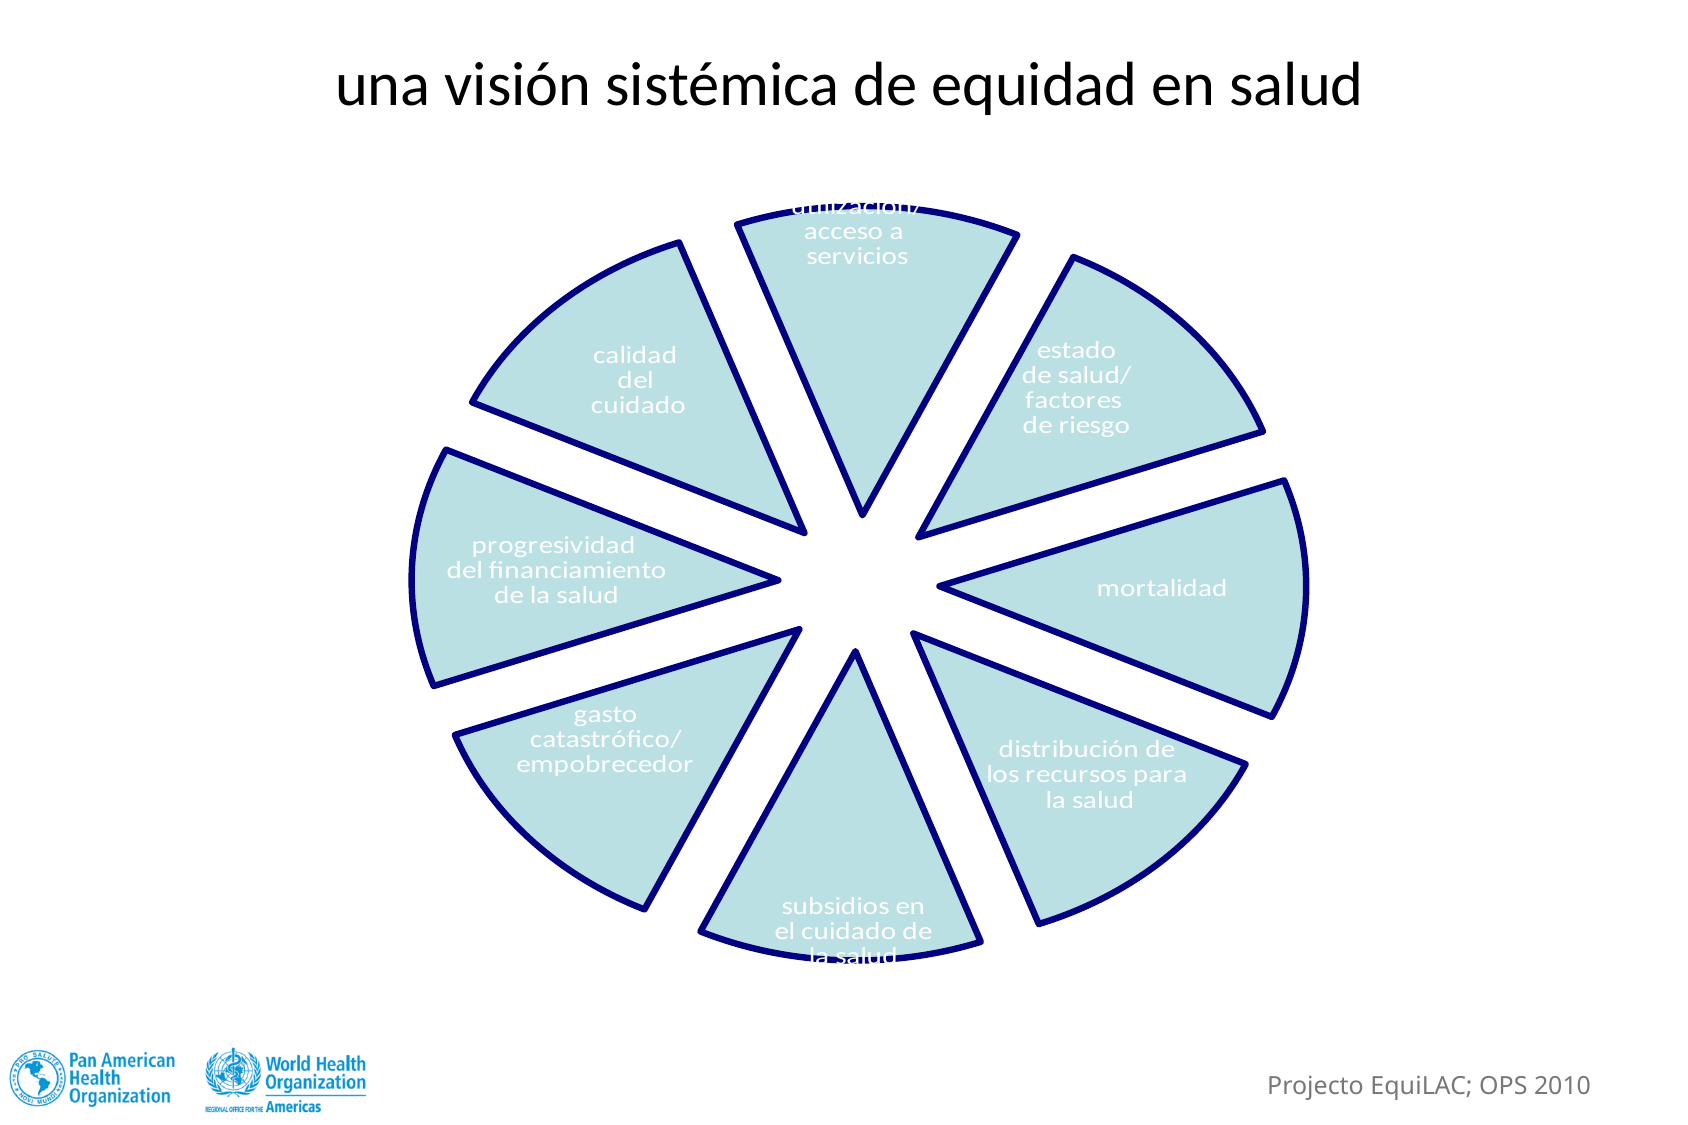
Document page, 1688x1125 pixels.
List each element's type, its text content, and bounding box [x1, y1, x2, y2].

chart [152, 123, 1574, 1044]
text_box una visión sistémica de equidad en salud [43, 24, 1657, 125]
text_box Projecto EquiLAC; OPS 2010 [428, 1062, 1607, 1108]
picture [1, 1037, 375, 1125]
